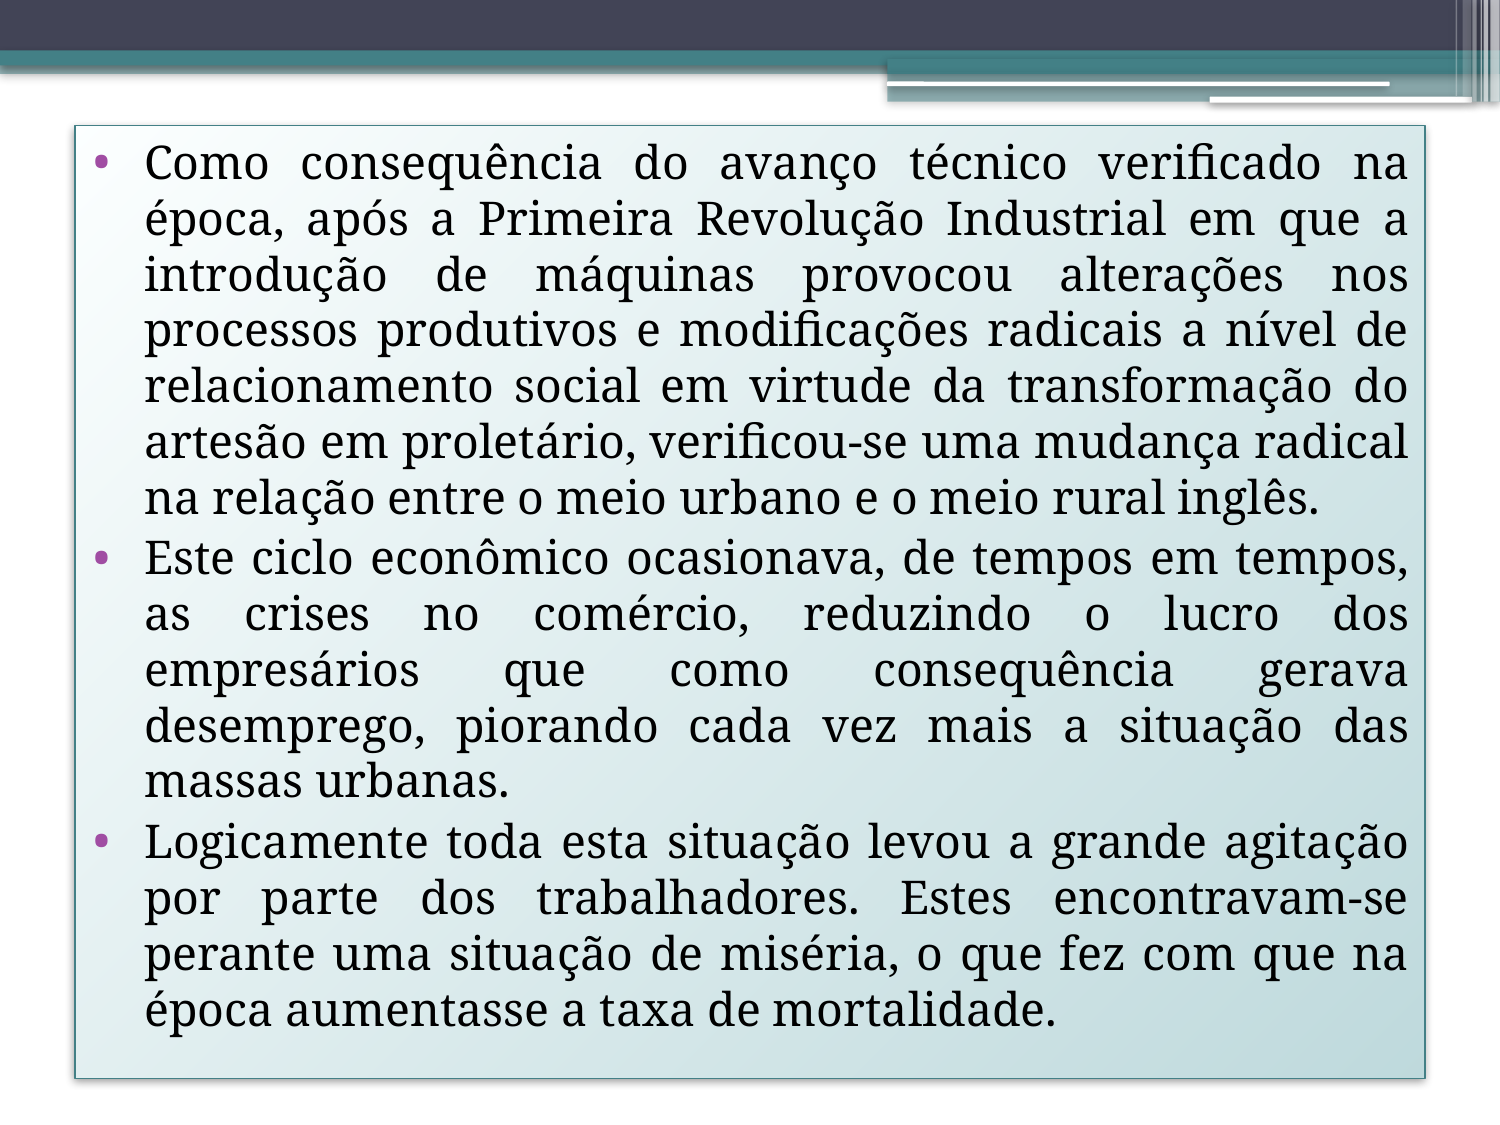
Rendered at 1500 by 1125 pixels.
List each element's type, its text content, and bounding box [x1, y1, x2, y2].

list Como consequência do avanço técnico verificado na época, após a Primeira Revolução Industrial em que a introdução de máquinas provocou alterações nos processos produtivos e modificações radicais a nível de relacionamento social em virtude da transformação do artesão em proletário, verificou-se uma mudança radical na relação entre o meio urbano e o meio rural inglês. Este ciclo econômico ocasionava, de tempos em tempos, as crises no comércio, reduzindo o lucro dos empresários que como consequência gerava desemprego, piorando cada vez mais a situação das massas urbanas. Logicamente toda esta situação levou a grande agitação por parte dos trabalhadores. Estes encontravam-se perante uma situação de miséria, o que fez com que na época aumentasse a taxa de mortalidade. [74, 125, 1426, 1079]
